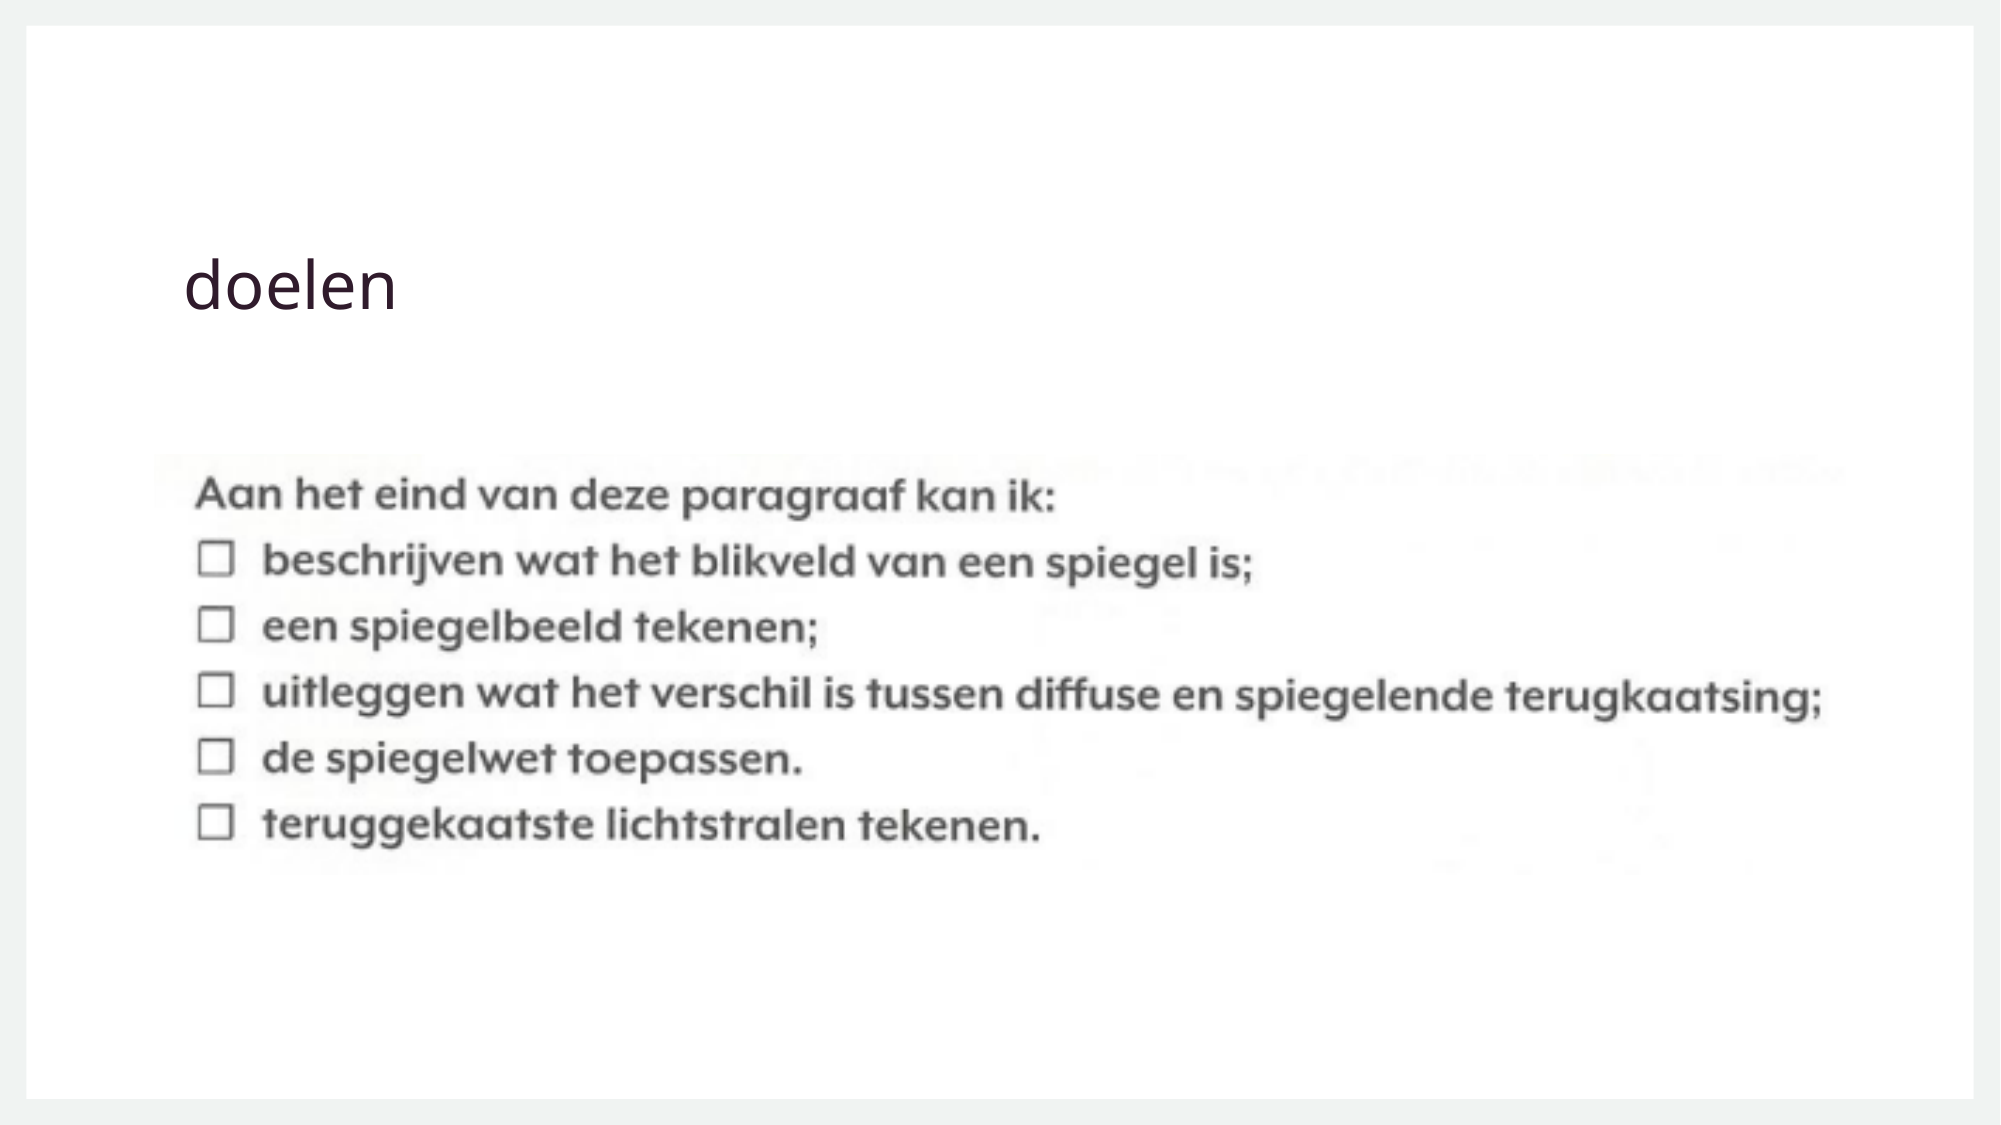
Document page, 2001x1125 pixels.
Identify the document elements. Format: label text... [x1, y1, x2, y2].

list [154, 454, 1846, 875]
title doelen [168, 118, 1832, 331]
